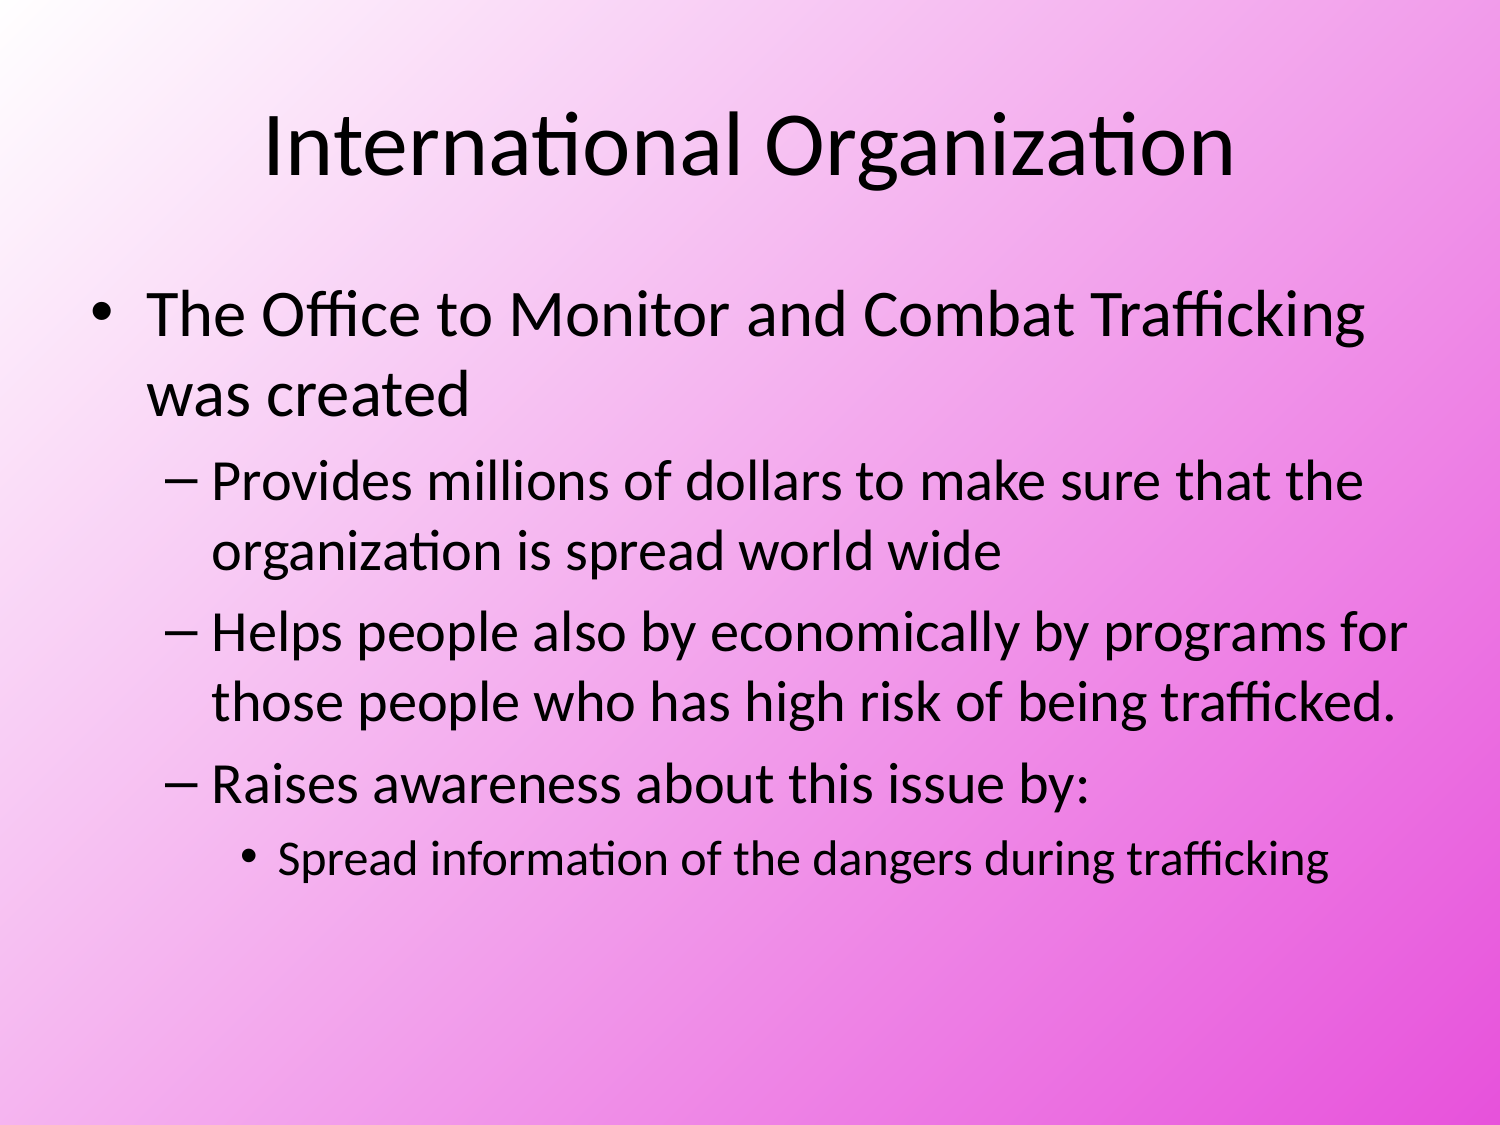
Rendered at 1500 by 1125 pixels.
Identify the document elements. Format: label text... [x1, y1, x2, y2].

list The Office to Monitor and Combat Trafficking was created Provides millions of dollars to make sure that the organization is spread world wide Helps people also by economically by programs for those people who has high risk of being trafficked. Raises awareness about this issue by: Spread information of the dangers during trafficking [75, 262, 1425, 1005]
title International Organization [75, 45, 1425, 233]
